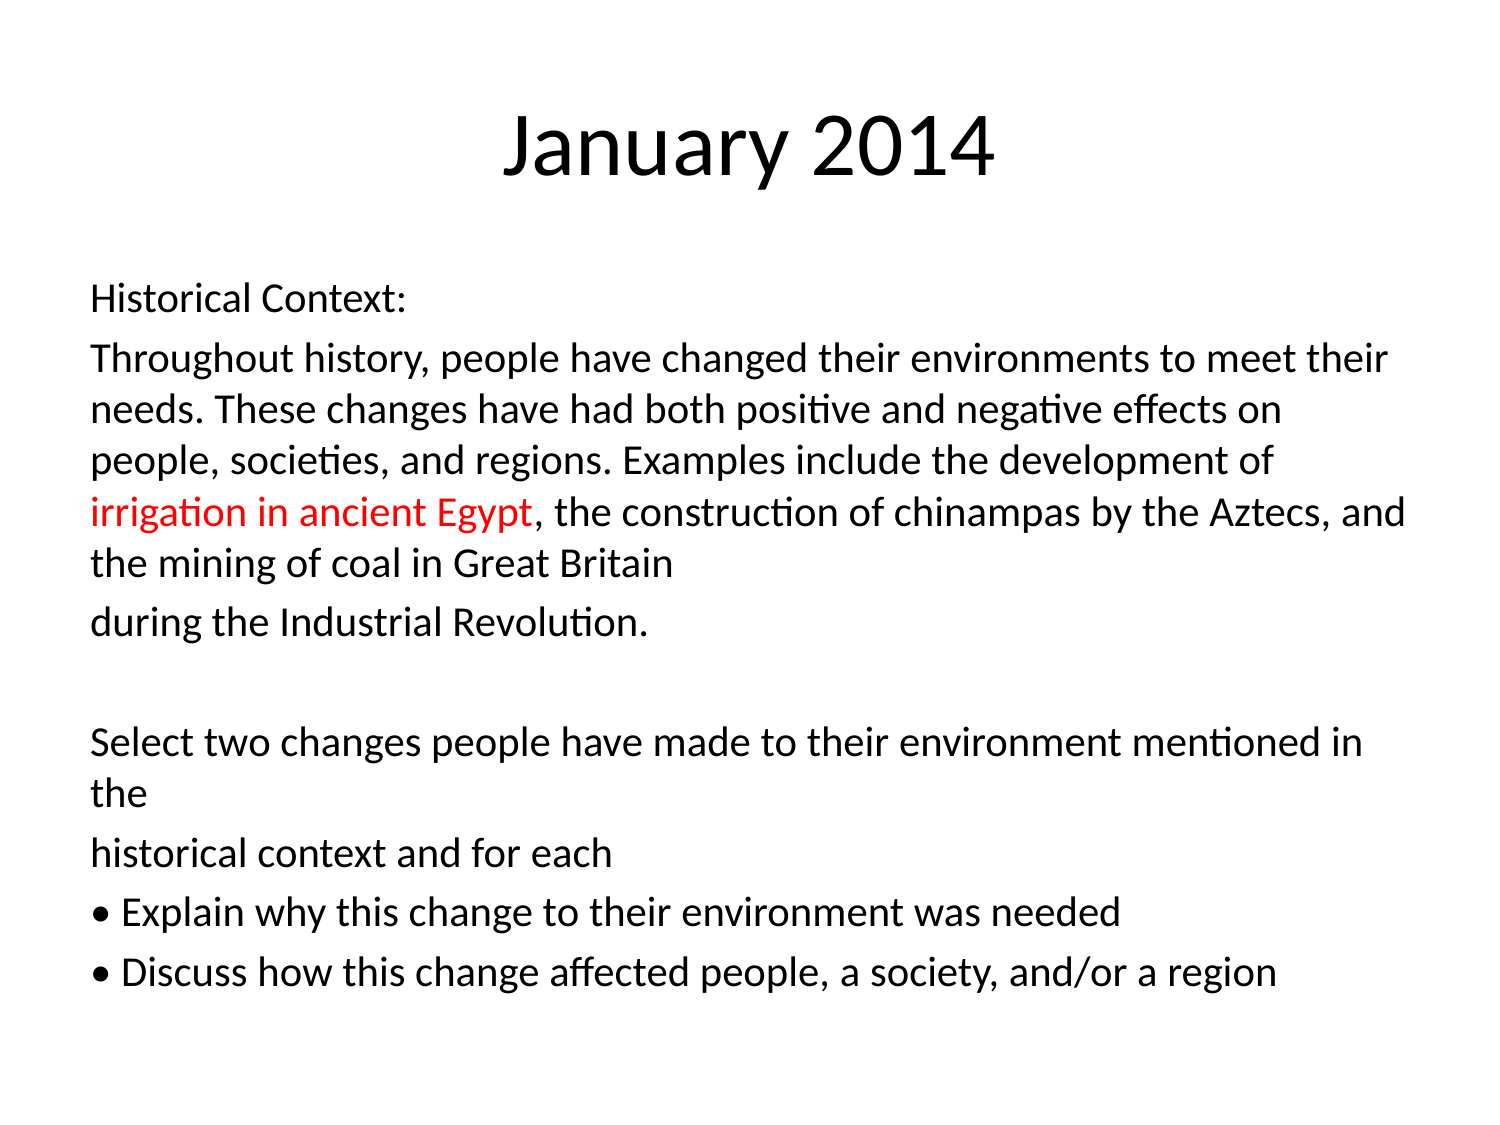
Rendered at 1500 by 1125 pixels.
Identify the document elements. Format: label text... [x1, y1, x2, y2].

title January 2014 [75, 45, 1425, 233]
list Historical Context: Throughout history, people have changed their environments to meet their needs. These changes have had both positive and negative effects on people, societies, and regions. Examples include the development of irrigation in ancient Egypt, the construction of chinampas by the Aztecs, and the mining of coal in Great Britain during the Industrial Revolution. Select two changes people have made to their environment mentioned in the historical context and for each • Explain why this change to their environment was needed • Discuss how this change affected people, a society, and/or a region [75, 262, 1425, 1005]
